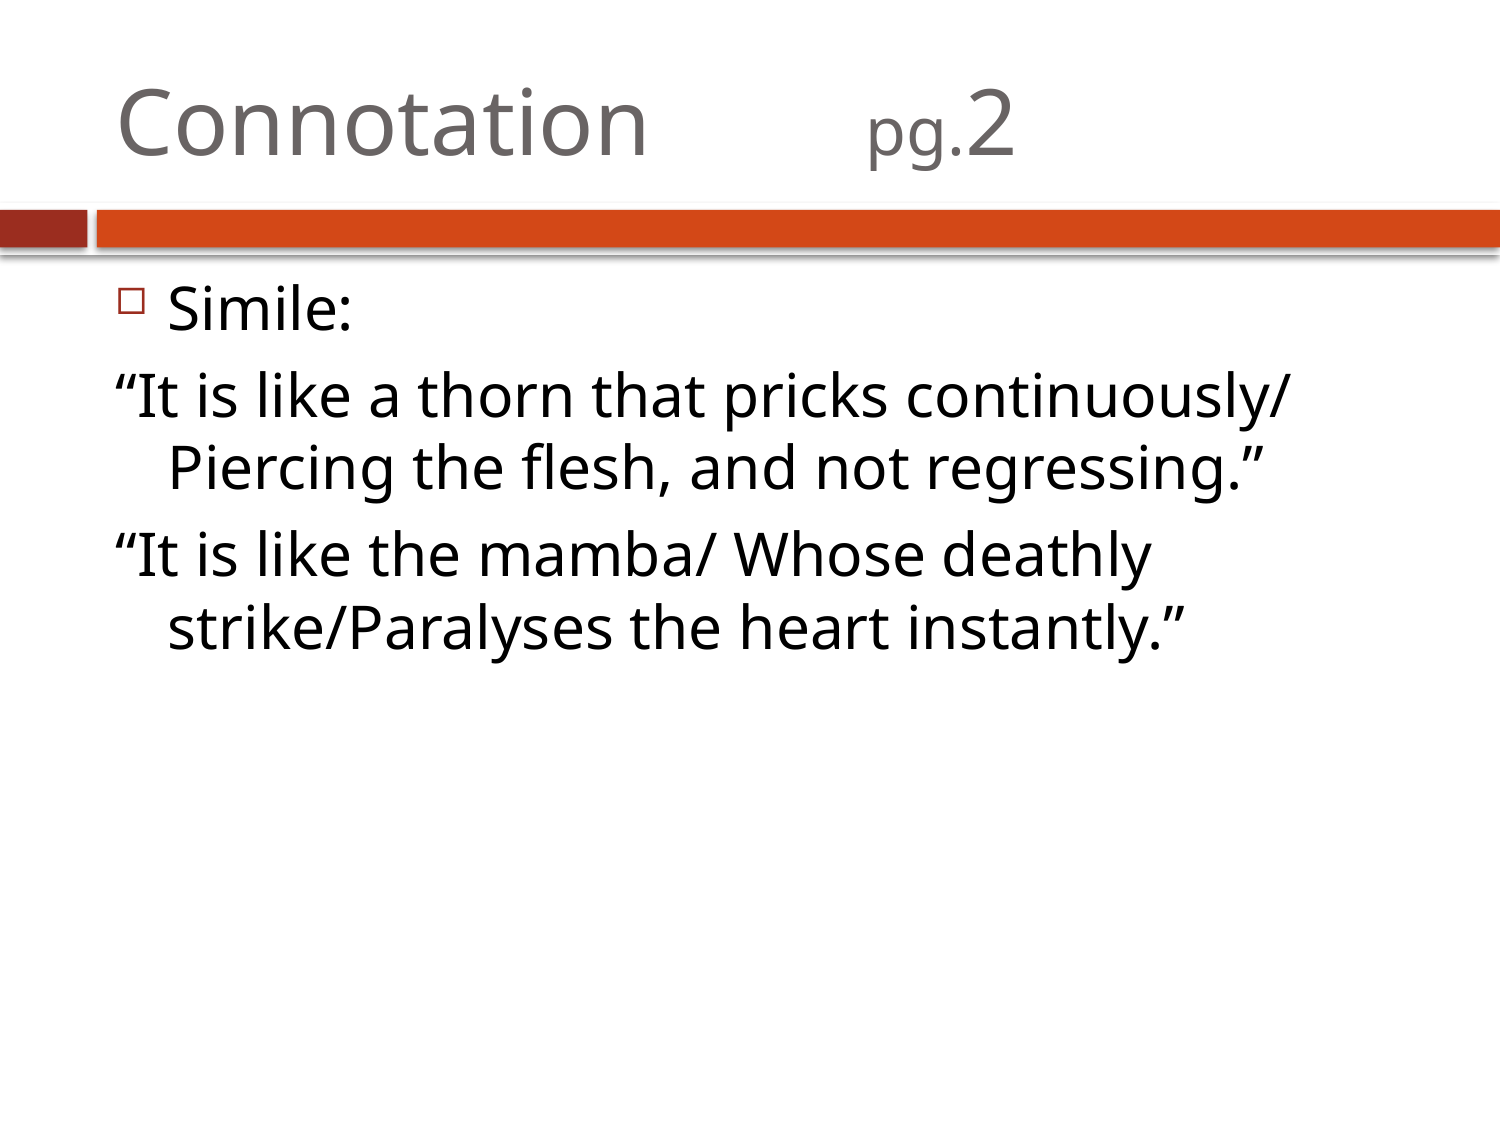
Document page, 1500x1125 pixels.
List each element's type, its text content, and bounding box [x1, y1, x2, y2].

title Connotation pg.2 [100, 37, 1439, 201]
list Simile: “It is like a thorn that pricks continuously/ Piercing the flesh, and not regressing.” “It is like the mamba/ Whose deathly strike/Paralyses the heart instantly.” [100, 262, 1439, 1001]
